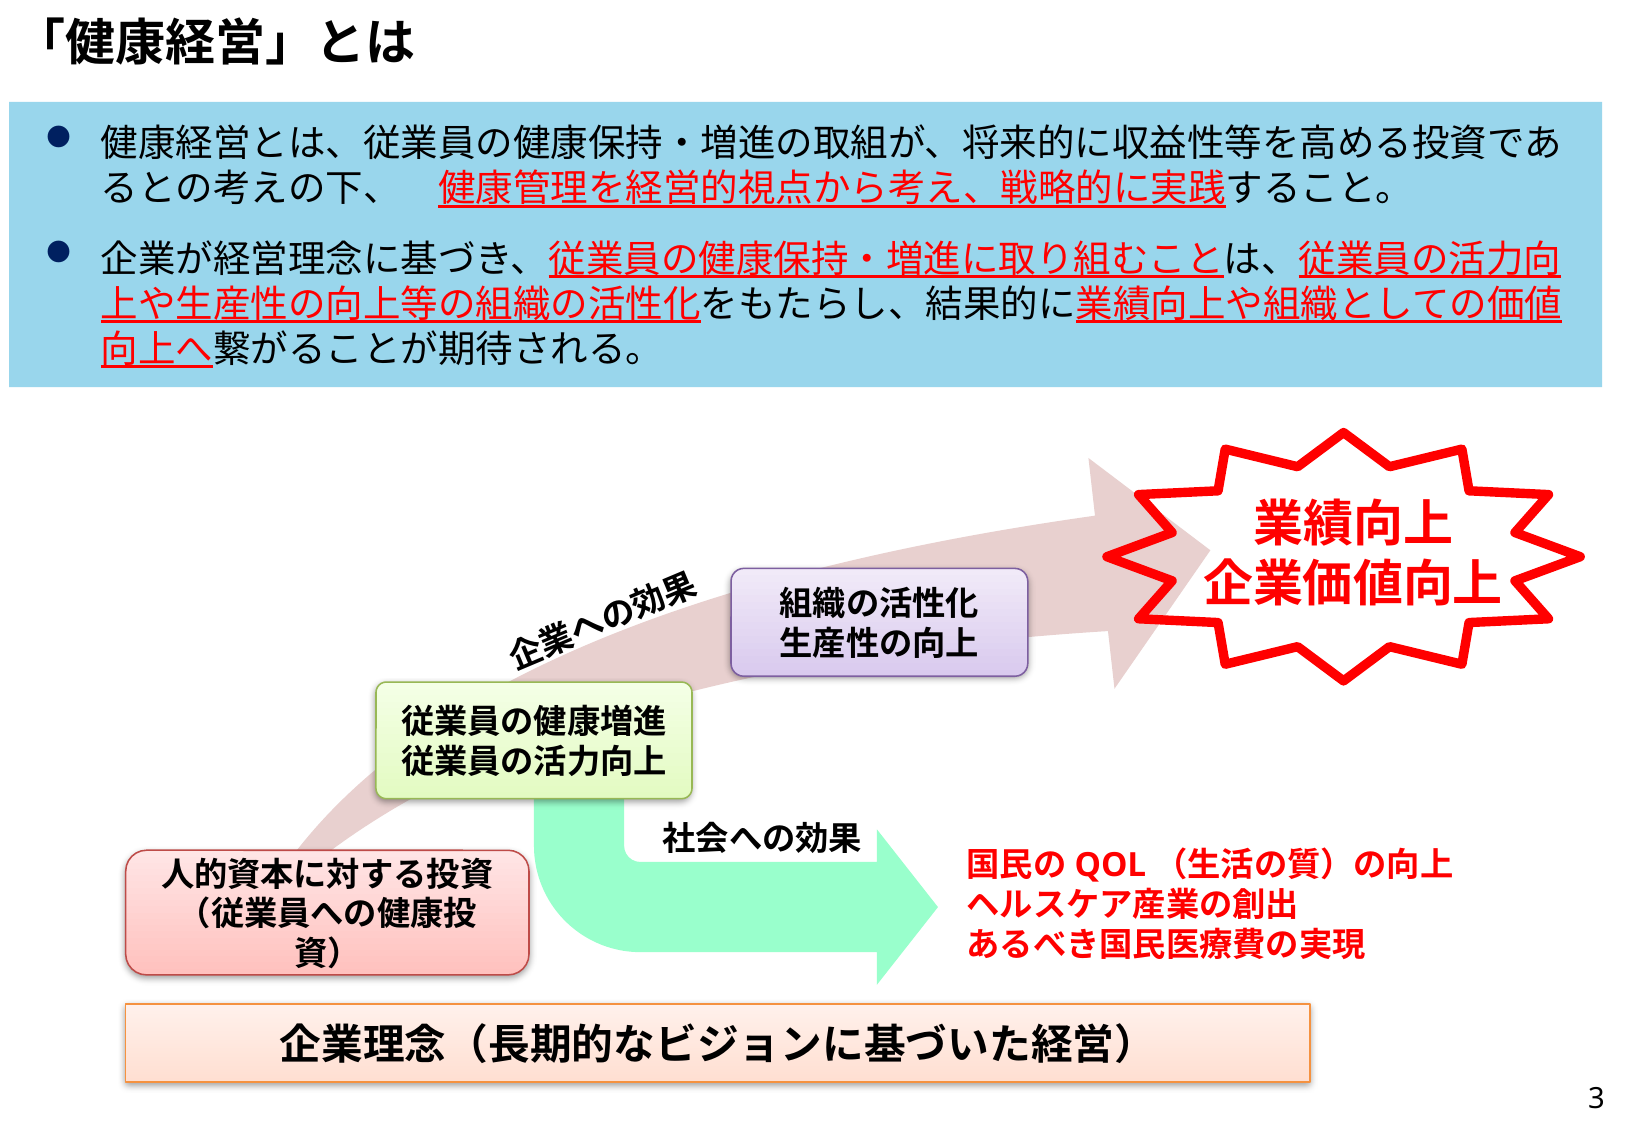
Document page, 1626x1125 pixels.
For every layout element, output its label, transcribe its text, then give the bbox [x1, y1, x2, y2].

slide_number 2 [1537, 1069, 1620, 1125]
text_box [213, 337, 1365, 346]
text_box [1106, 432, 1581, 682]
title 「健康経営」とは [0, 7, 1285, 74]
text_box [186, 346, 1366, 1029]
text_box 国民のQOL（生活の質）の向上 ヘルスケア産業の創出 あるべき国民医療費の実現 [1370, 836, 1478, 971]
text_box 企業理念（長期的なビジョンに基づいた経営） [125, 1003, 1311, 1083]
text_box 健康経営とは、従業員の健康保持・増進の取組が、将来的に収益性等を高める投資であるとの考えの下、 健康管理を経営的視点から考え、戦略的に実践すること。 企業が経営理念に基づき、従業員の健康保持・増進に取り組むことは、従業員の活力向上や生産性の向上等の組織の活性化をもたらし、結果的に業績向上や組織としての価値向上へ繋がることが期待される。 [9, 101, 1603, 388]
text_box 人的資本に対する投資 （従業員への健康投資） [125, 850, 181, 975]
